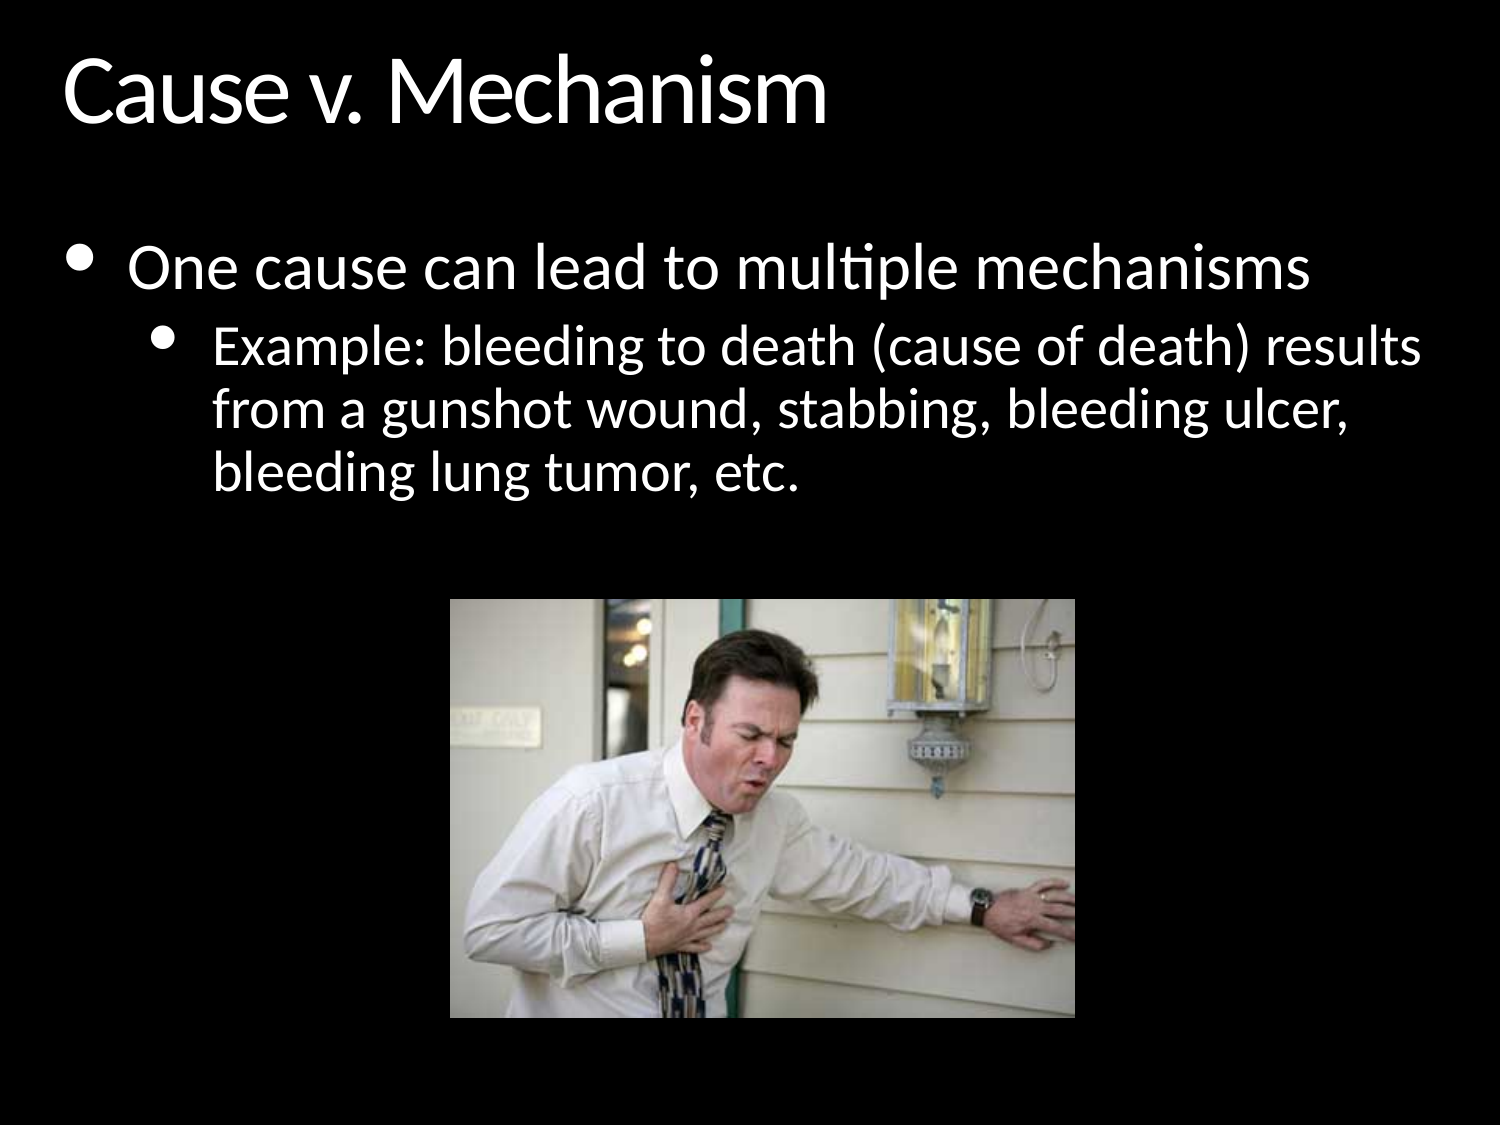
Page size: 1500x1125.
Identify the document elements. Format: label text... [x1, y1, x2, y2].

title Cause v. Mechanism [62, 37, 1438, 147]
list One cause can lead to multiple mechanisms Example: bleeding to death (cause of death) results from a gunshot wound, stabbing, bleeding ulcer, bleeding lung tumor, etc. [62, 231, 1438, 510]
picture [449, 599, 1076, 1018]
